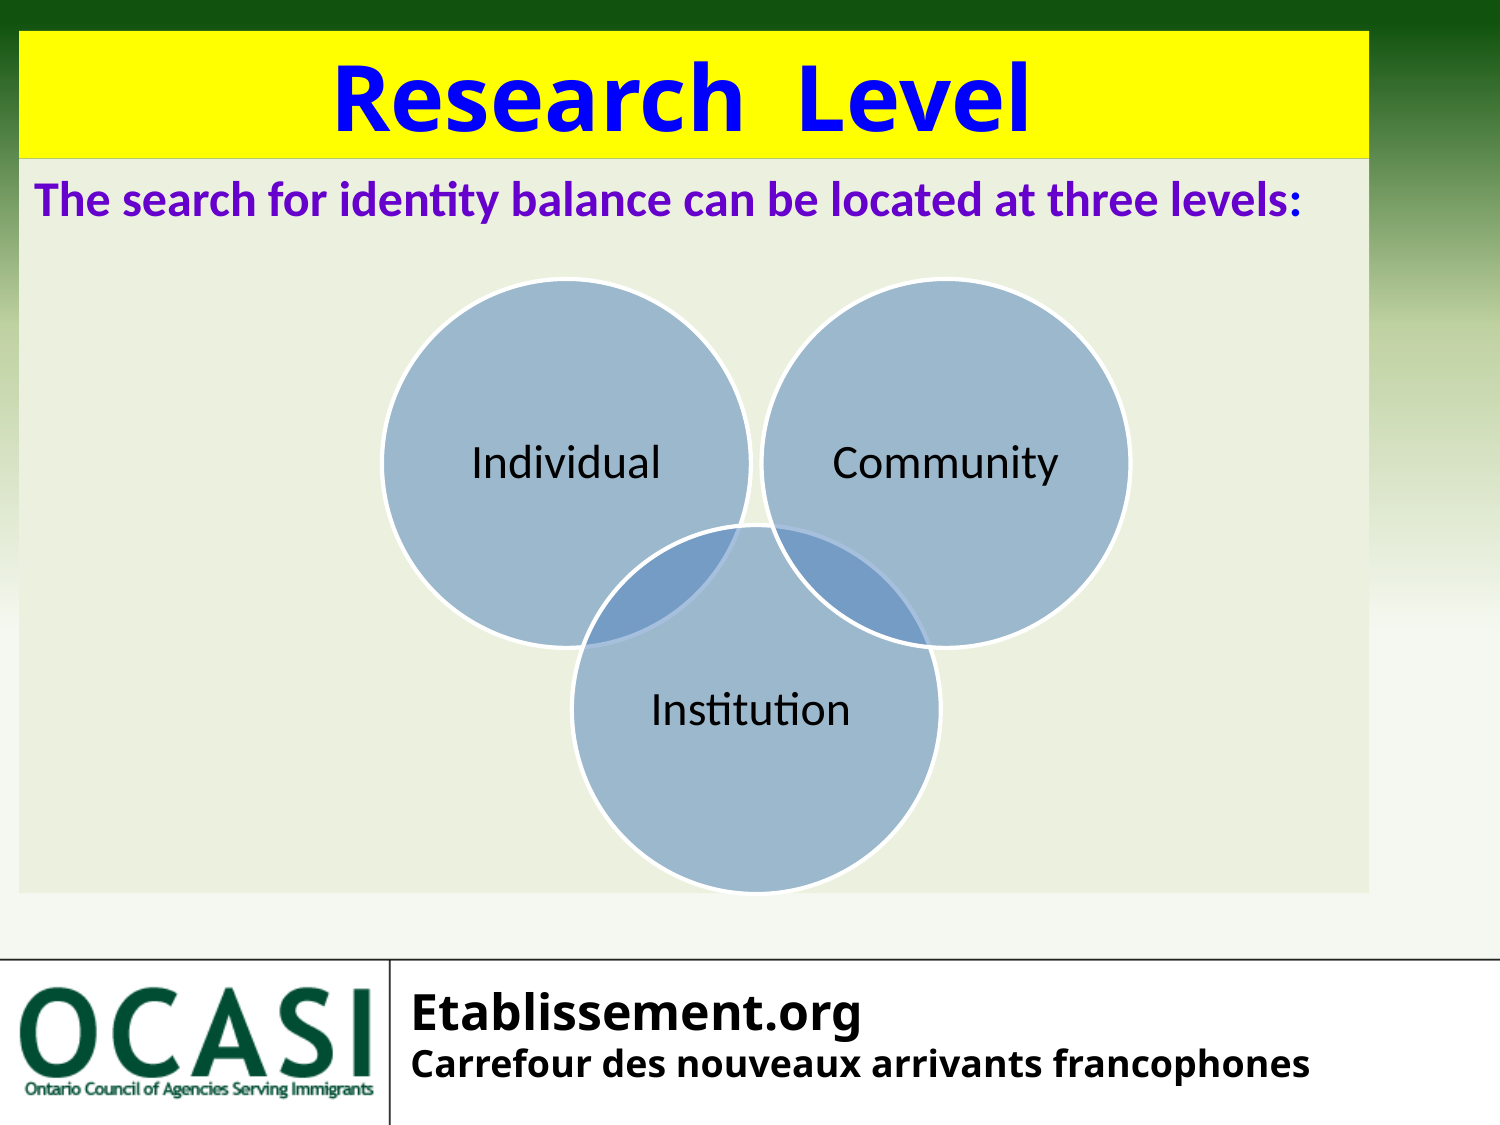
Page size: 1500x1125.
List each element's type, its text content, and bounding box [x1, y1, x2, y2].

text_box The search for identity balance can be located at three levels: [19, 158, 1370, 894]
picture [0, 0, 1500, 1125]
text_box Etablissement.org Carrefour des nouveaux arrivants francophones [395, 972, 1400, 1093]
text_box Research Level [19, 30, 1370, 158]
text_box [218, 278, 1295, 895]
